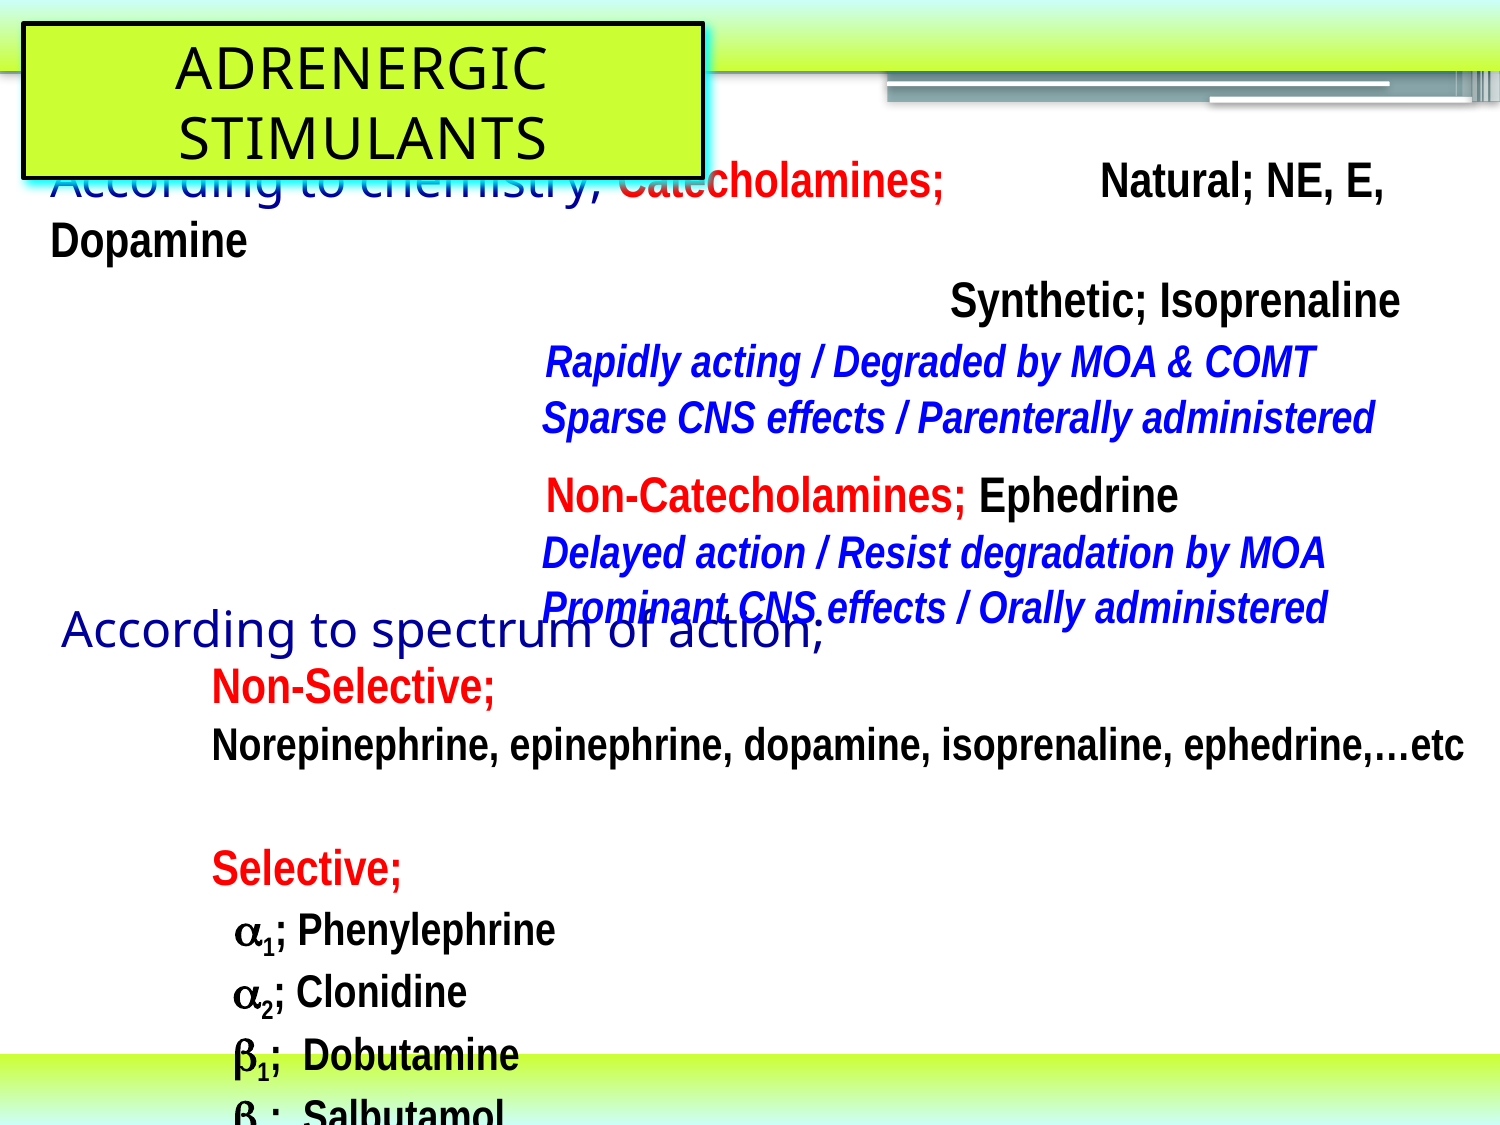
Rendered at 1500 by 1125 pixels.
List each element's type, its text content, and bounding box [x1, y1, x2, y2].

text_box According to chemistry; Catecholamines; Natural; NE, E, Dopamine Synthetic; Isoprenaline Rapidly acting / Degraded by MOA & COMT Sparse CNS effects / Parenterally administered Non-Catecholamines; Ephedrine Delayed action / Resist degradation by MOA Prominant CNS effects / Orally administered [35, 140, 1500, 641]
text_box [0, 1053, 46, 1125]
text_box ADRENERGIC STIMULANTS [23, 23, 704, 179]
text_box [0, 0, 1500, 72]
text_box According to spectrum of action; Non-Selective; Norepinephrine, epinephrine, dopamine, isoprenaline, ephedrine,…etc Selective; a1; Phenylephrine a2; Clonidine b1; Dobutamine b2; Salbutamol [46, 641, 1500, 1125]
